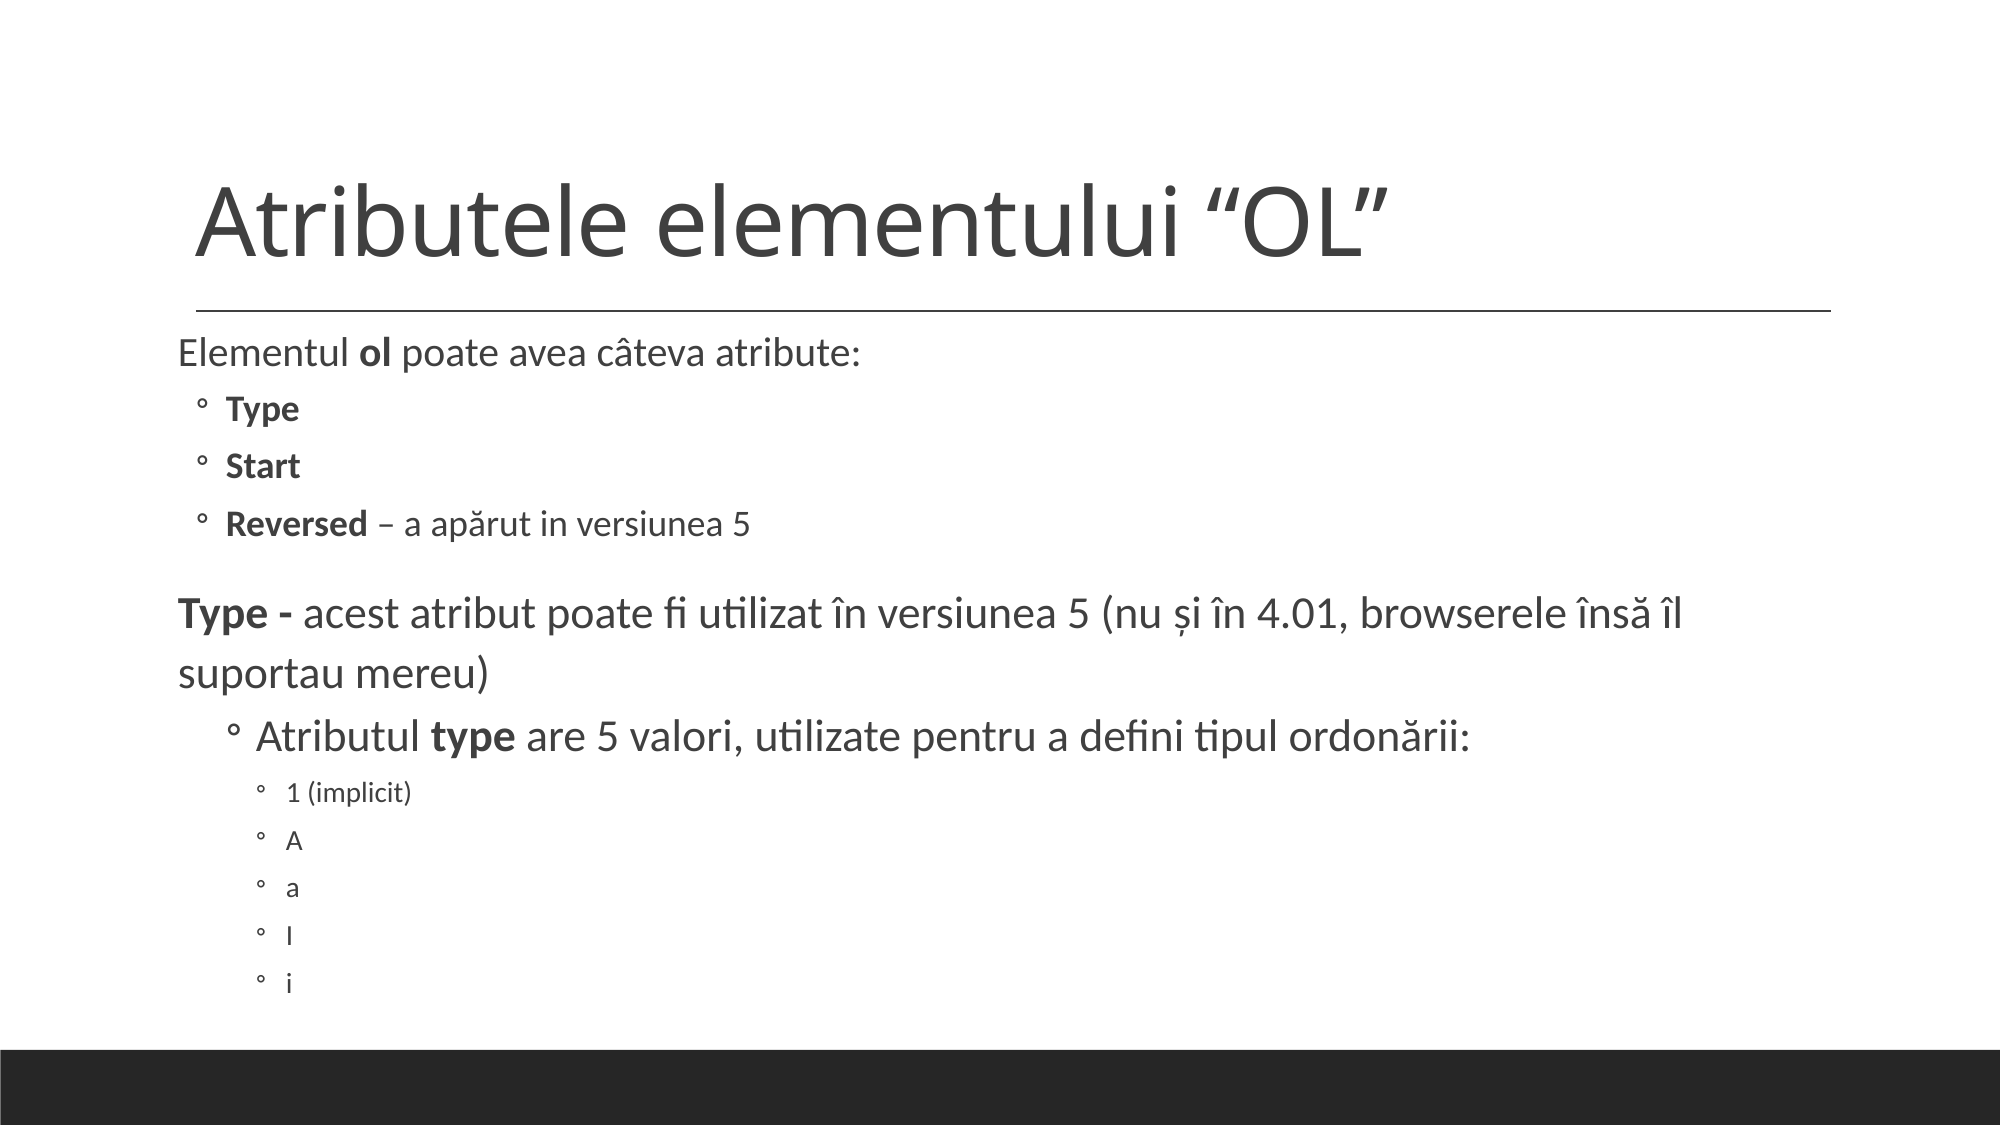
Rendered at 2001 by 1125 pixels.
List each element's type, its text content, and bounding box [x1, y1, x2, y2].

title Atributele elementului “OL” [180, 47, 1830, 285]
list Elementul ol poate avea câteva atribute: Type Start Reversed – a apărut in versiunea 5 Type - acest atribut poate fi utilizat în versiunea 5 (nu şi în 4.01, browserele însă îl suportau mereu) Atributul type are 5 valori, utilizate pentru a defini tipul ordonării: 1 (implicit) A a I i [162, 312, 1830, 1028]
